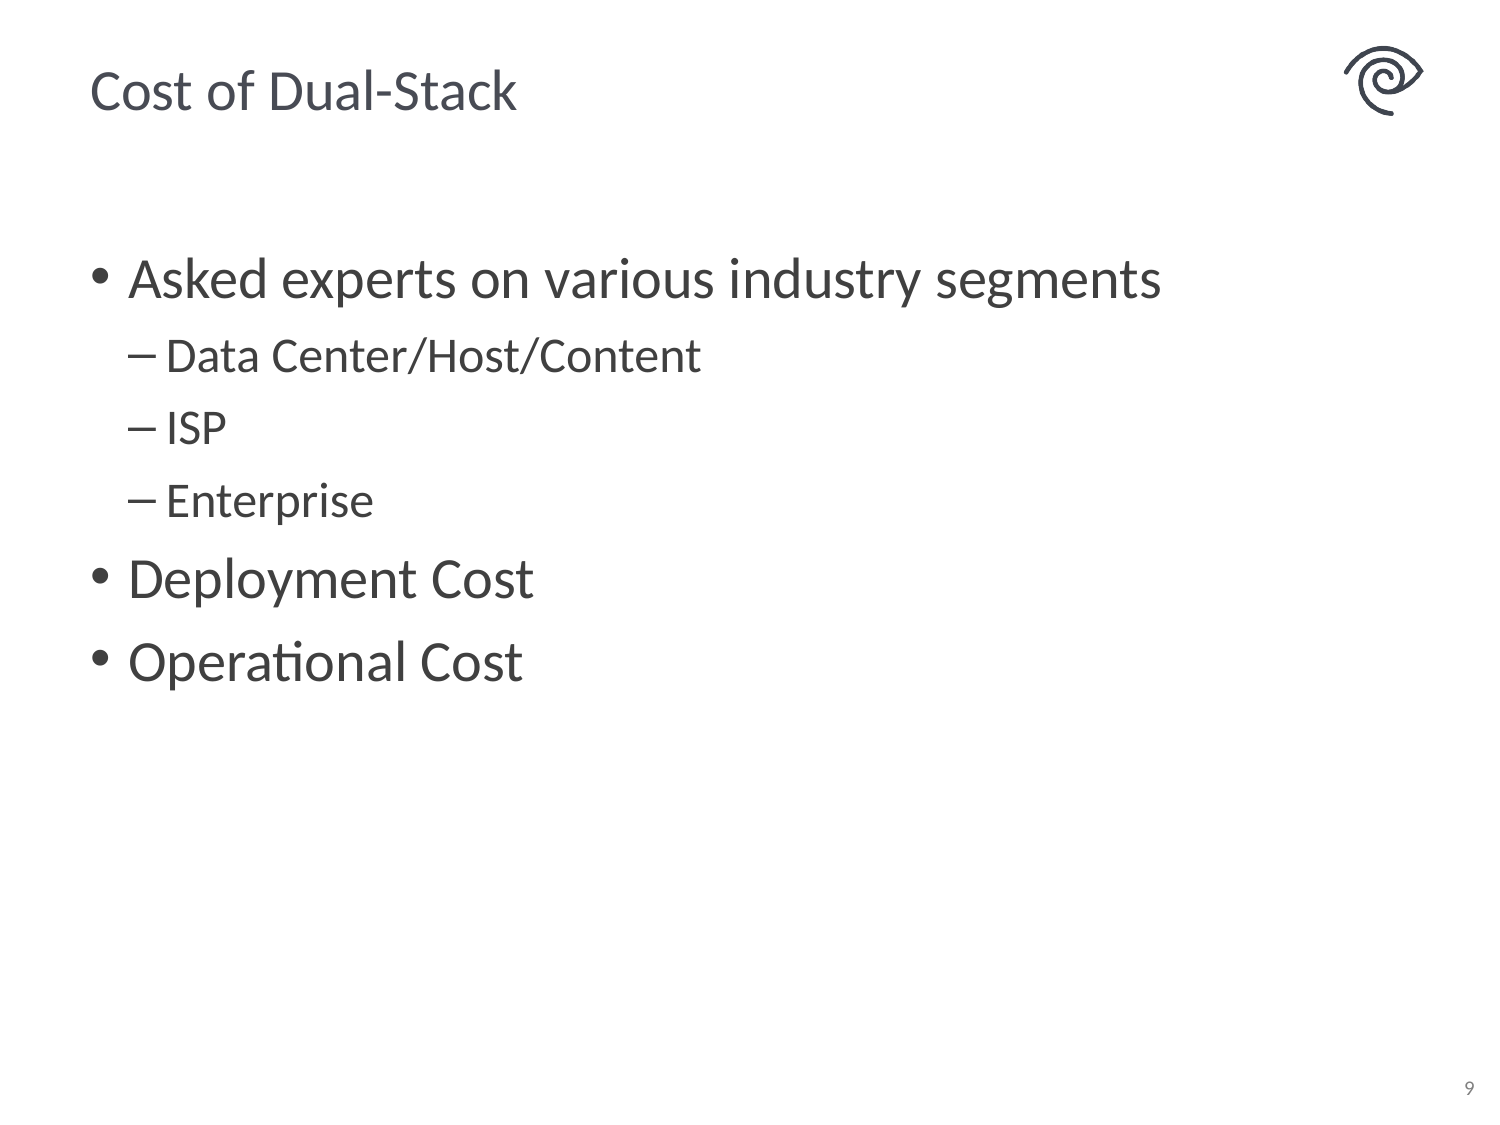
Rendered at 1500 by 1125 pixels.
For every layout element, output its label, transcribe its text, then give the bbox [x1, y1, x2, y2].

picture [1343, 44, 1436, 116]
list Asked experts on various industry segments Data Center/Host/Content ISP Enterprise Deployment Cost Operational Cost [74, 232, 1426, 1043]
title Cost of Dual-Stack [74, 44, 1315, 232]
slide_number 8 [1139, 1057, 1490, 1118]
